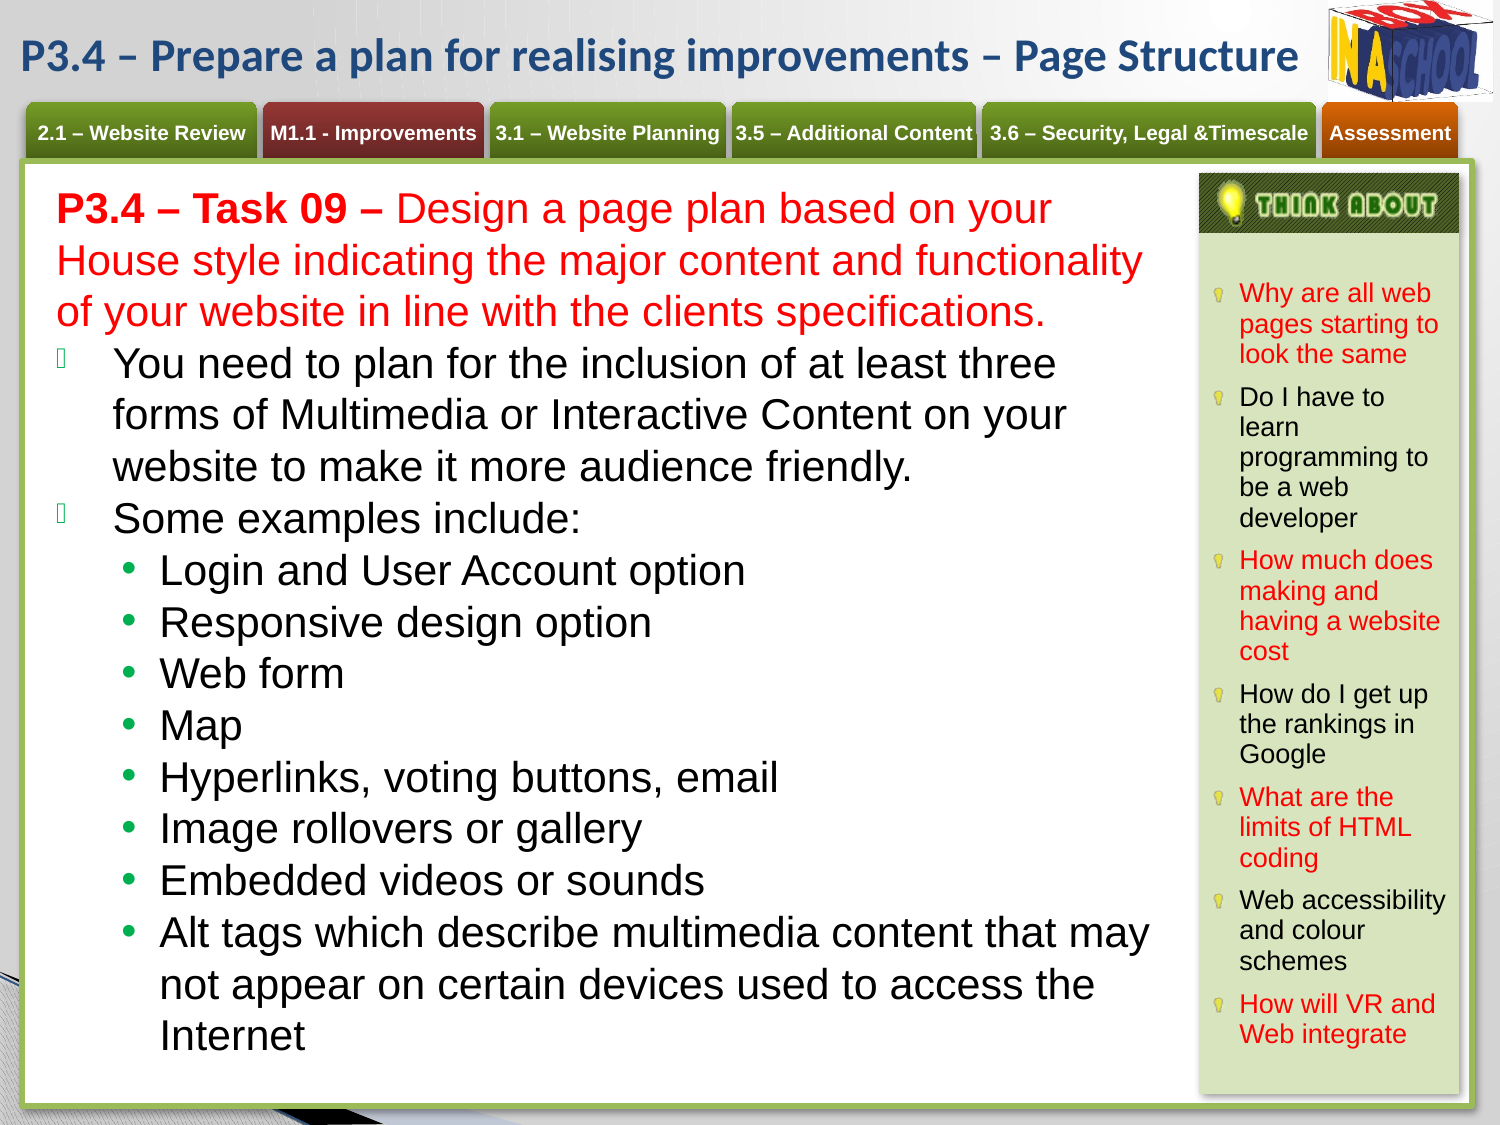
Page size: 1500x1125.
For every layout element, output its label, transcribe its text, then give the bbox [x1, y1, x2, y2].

picture [1210, 387, 1226, 407]
picture [281, 1114, 303, 1125]
title P3.4 – Prepare a plan for realising improvements – Page Structure [5, 7, 1324, 98]
picture [1210, 787, 1226, 807]
picture [1210, 550, 1226, 570]
picture [1210, 994, 1226, 1014]
table_header [1199, 173, 1459, 233]
picture [1216, 177, 1442, 232]
picture [1210, 284, 1226, 304]
list P3.4 – Task 09 – Design a page plan based on your House style indicating the major content and functionality of your website in line with the clients specifications. You need to plan for the inclusion of at least three forms of Multimedia or Interactive Content on your website to make it more audience friendly. Some examples include: Login and User Account option Responsive design option Web form Map Hyperlinks, voting buttons, email Image rollovers or gallery Embedded videos or sounds Alt tags which describe multimedia content that may not appear on certain devices used to access the Internet [41, 172, 1170, 1052]
picture [1328, 0, 1494, 102]
picture [1210, 684, 1226, 704]
picture [1210, 890, 1226, 910]
table_cell Why are all web pages starting to look the same Do I have to learn programming to be a web developer How much does making and having a website cost How do I get up the rankings in Google What are the limits of HTML coding Web accessibility and colour schemes How will VR and Web integrate [1199, 233, 1459, 1094]
